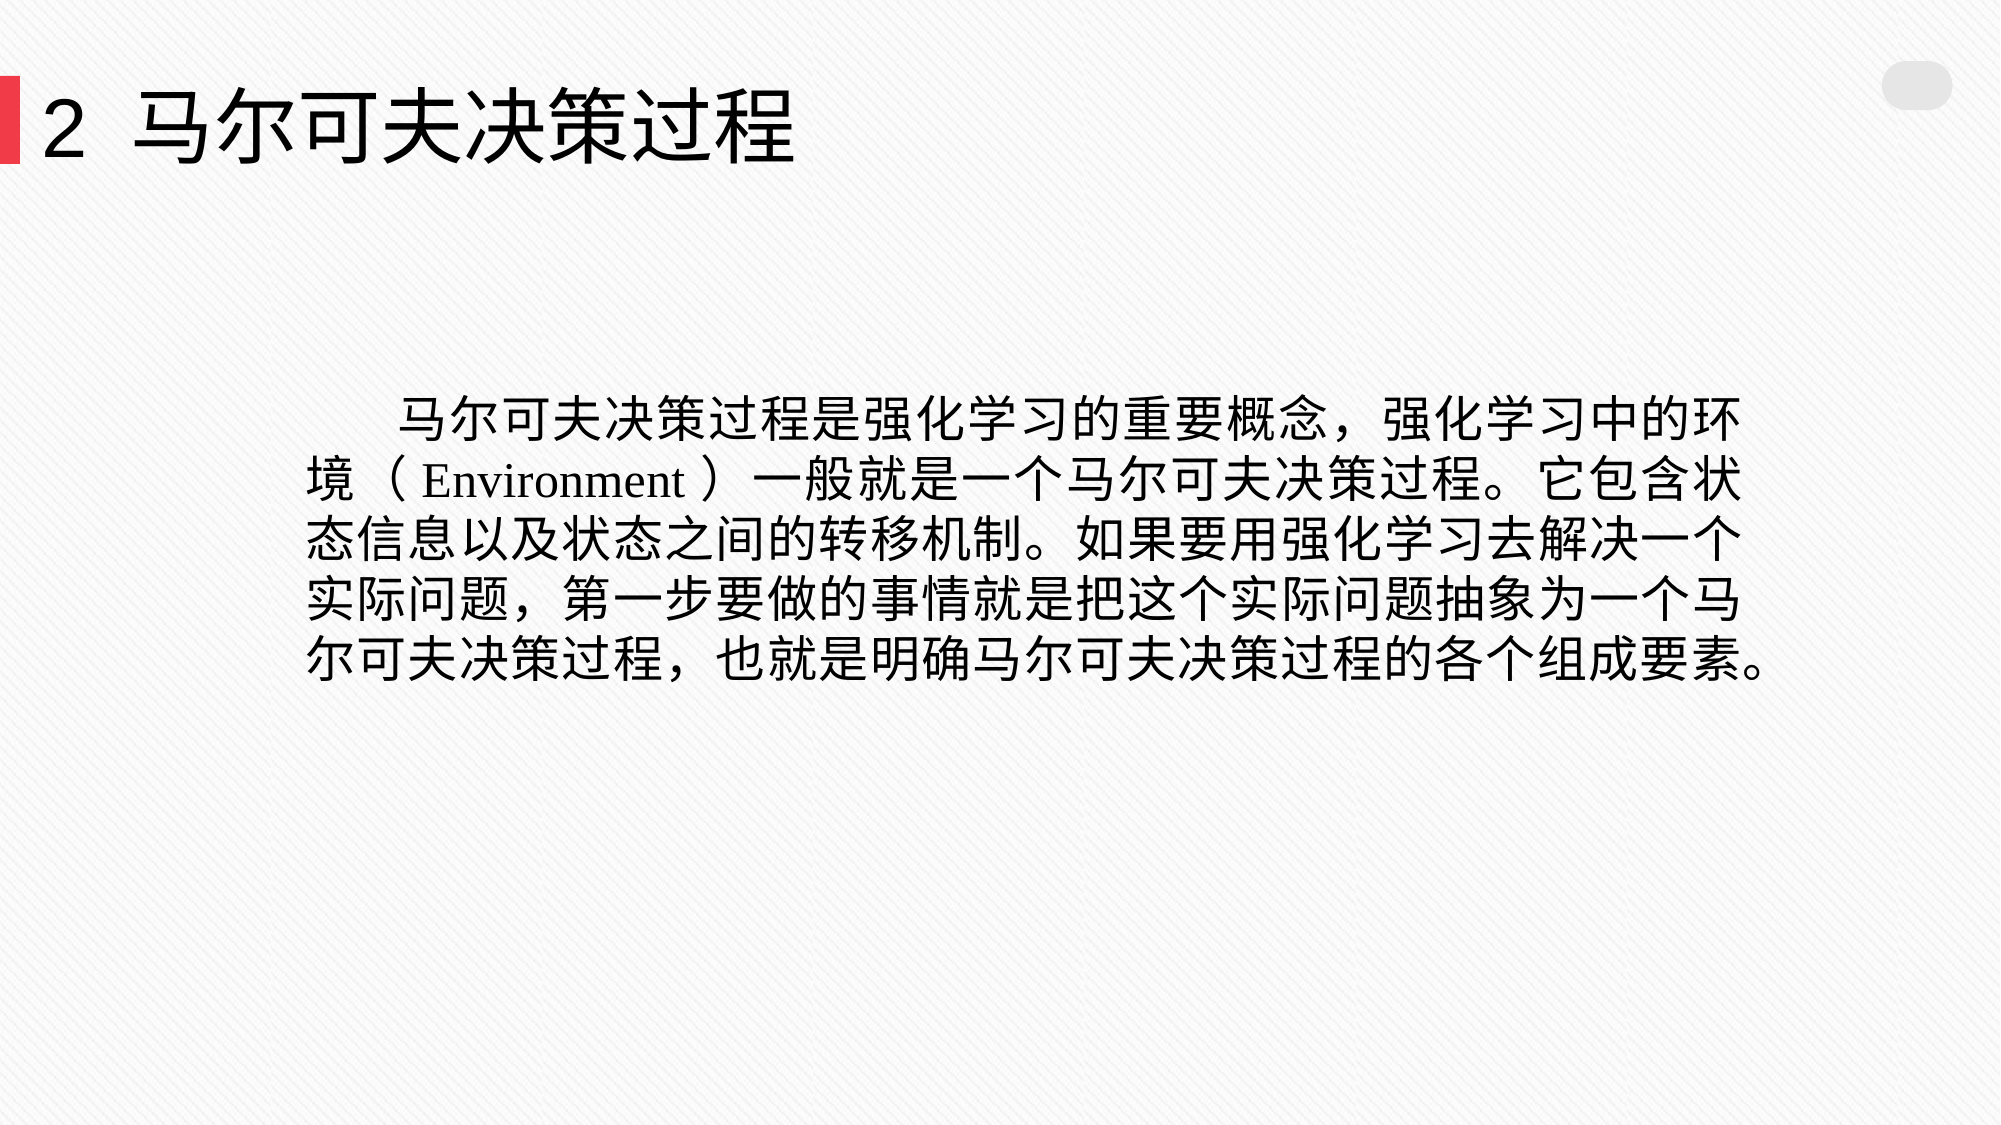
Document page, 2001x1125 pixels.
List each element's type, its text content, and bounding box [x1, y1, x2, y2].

text_box 马尔可夫决策过程是强化学习的重要概念，强化学习中的环境（Environment）一般就是一个马尔可夫决策过程。它包含状态信息以及状态之间的转移机制。如果要用强化学习去解决一个实际问题，第一步要做的事情就是把这个实际问题抽象为一个马尔可夫决策过程，也就是明确马尔可夫决策过程的各个组成要素。 [290, 380, 1759, 696]
picture [0, 0, 2001, 1125]
list 2 马尔可夫决策过程 [41, 75, 1836, 186]
